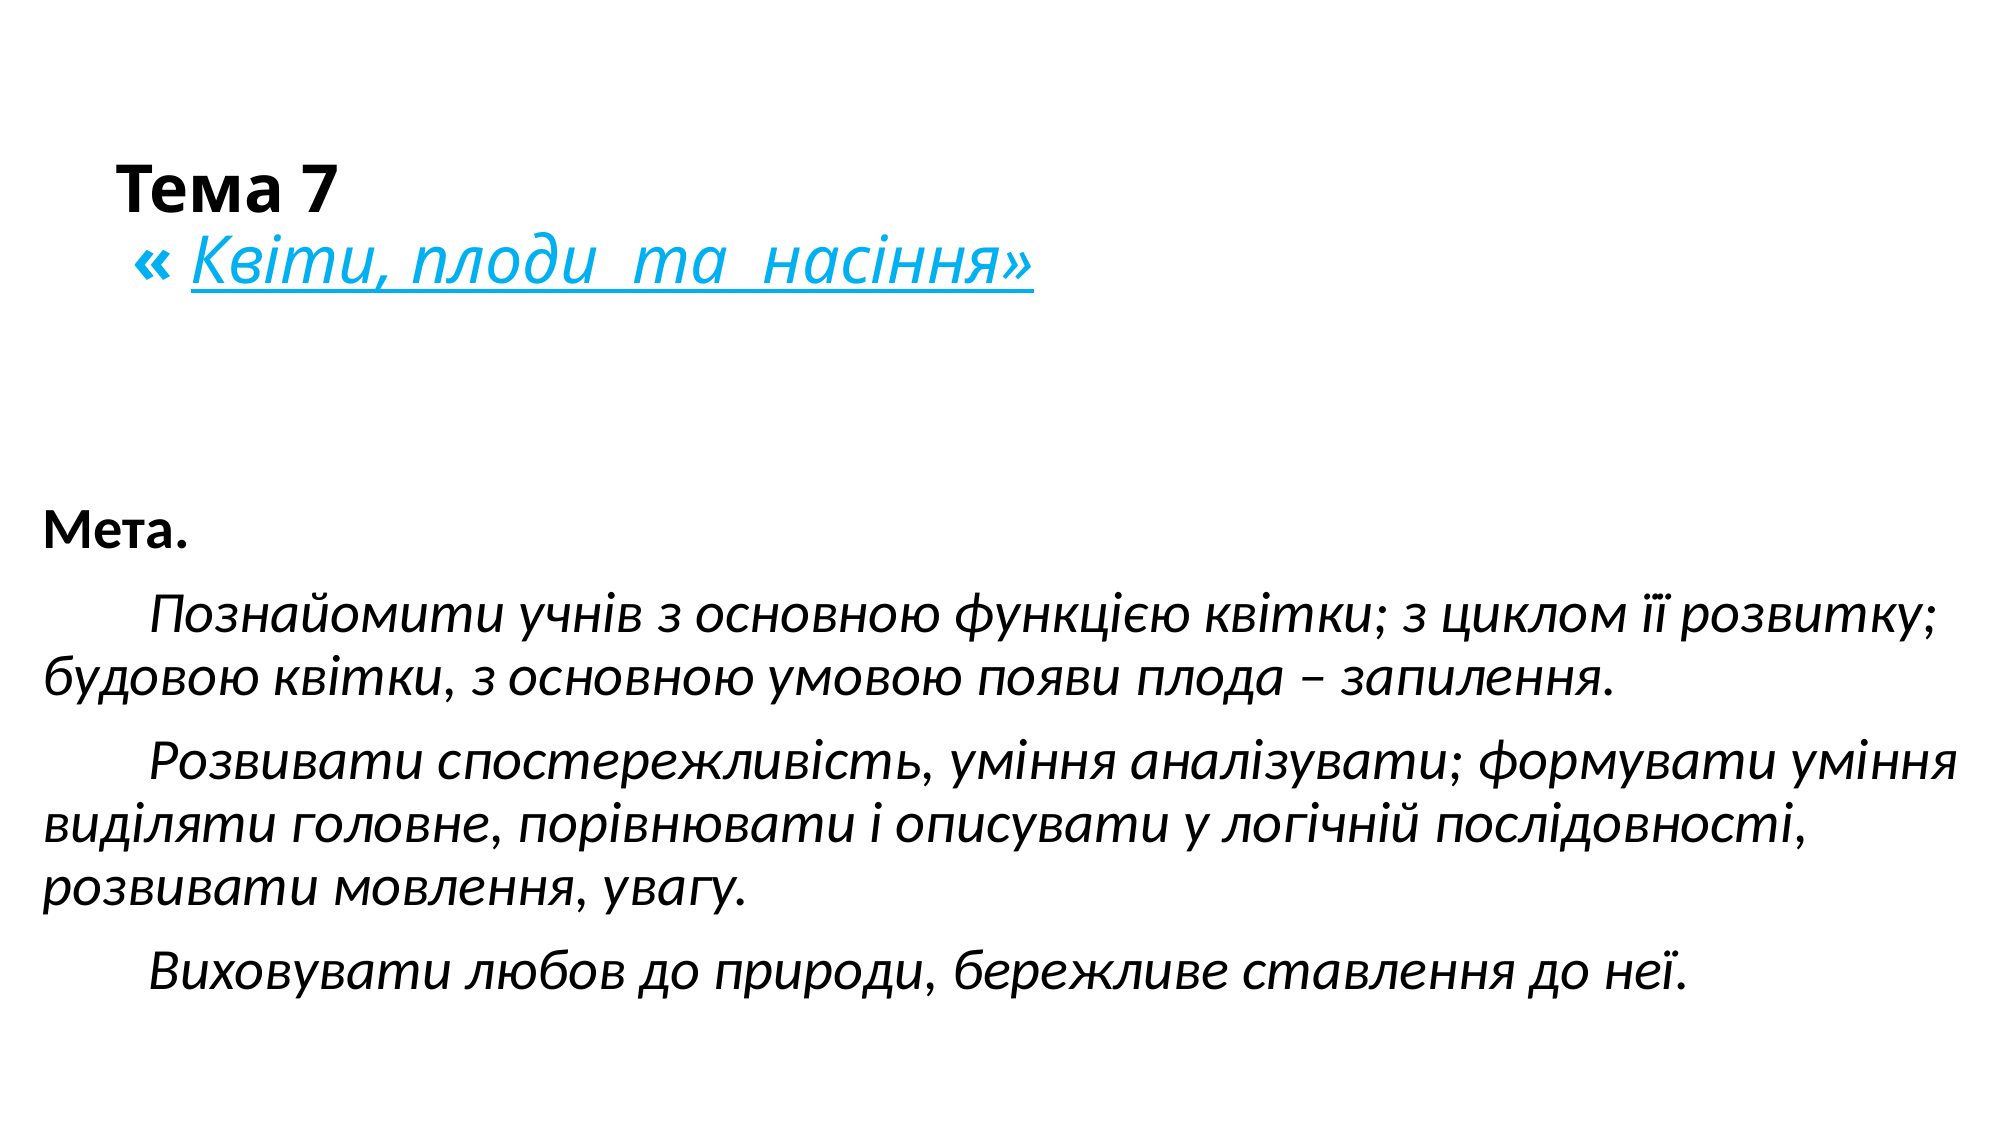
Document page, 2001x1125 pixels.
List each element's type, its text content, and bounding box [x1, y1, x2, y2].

title Тема 7 « Квіти, плоди та насіння» [100, 146, 1863, 316]
list Мета. Познайомити учнів з основною функцією квітки; з циклом її розвитку; будовою квітки, з основною умовою появи плода – запилення. Розвивати спостережливість, уміння аналізувати; формувати уміння виділяти головне, порівнювати і описувати у логічній послідовності, розвивати мовлення, увагу. Виховувати любов до природи, бережливе ставлення до неї. [27, 316, 1974, 1094]
